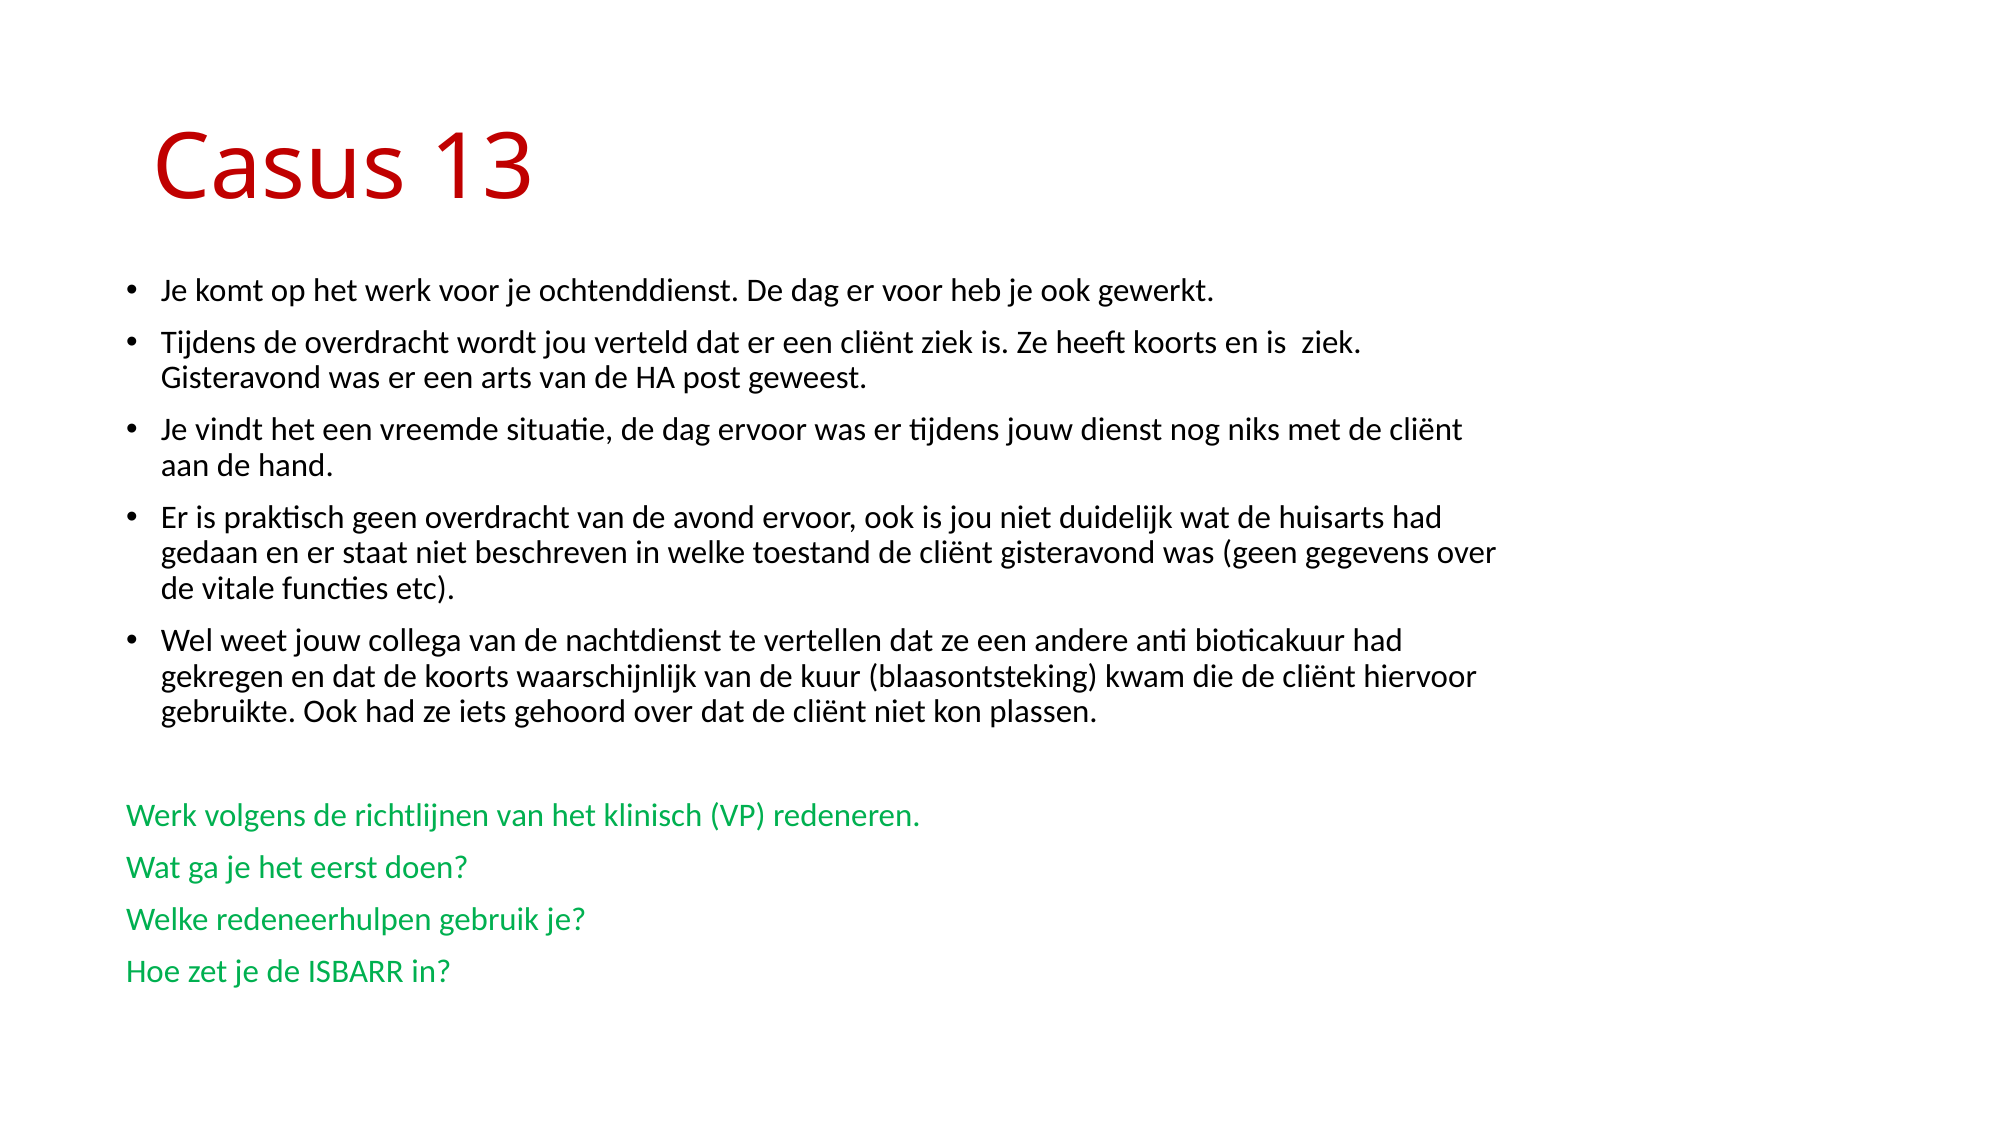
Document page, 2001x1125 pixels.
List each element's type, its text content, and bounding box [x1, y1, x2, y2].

list Je komt op het werk voor je ochtenddienst. De dag er voor heb je ook gewerkt. Tijdens de overdracht wordt jou verteld dat er een cliënt ziek is. Ze heeft koorts en is ziek. Gisteravond was er een arts van de HA post geweest. Je vindt het een vreemde situatie, de dag ervoor was er tijdens jouw dienst nog niks met de cliënt aan de hand. Er is praktisch geen overdracht van de avond ervoor, ook is jou niet duidelijk wat de huisarts had gedaan en er staat niet beschreven in welke toestand de cliënt gisteravond was (geen gegevens over de vitale functies etc). Wel weet jouw collega van de nachtdienst te vertellen dat ze een andere anti bioticakuur had gekregen en dat de koorts waarschijnlijk van de kuur (blaasontsteking) kwam die de cliënt hiervoor gebruikte. Ook had ze iets gehoord over dat de cliënt niet kon plassen. Werk volgens de richtlijnen van het klinisch (VP) redeneren. Wat ga je het eerst doen? Welke redeneerhulpen gebruik je? Hoe zet je de ISBARR in? [111, 265, 1522, 1050]
title Casus 13 [137, 59, 1863, 278]
